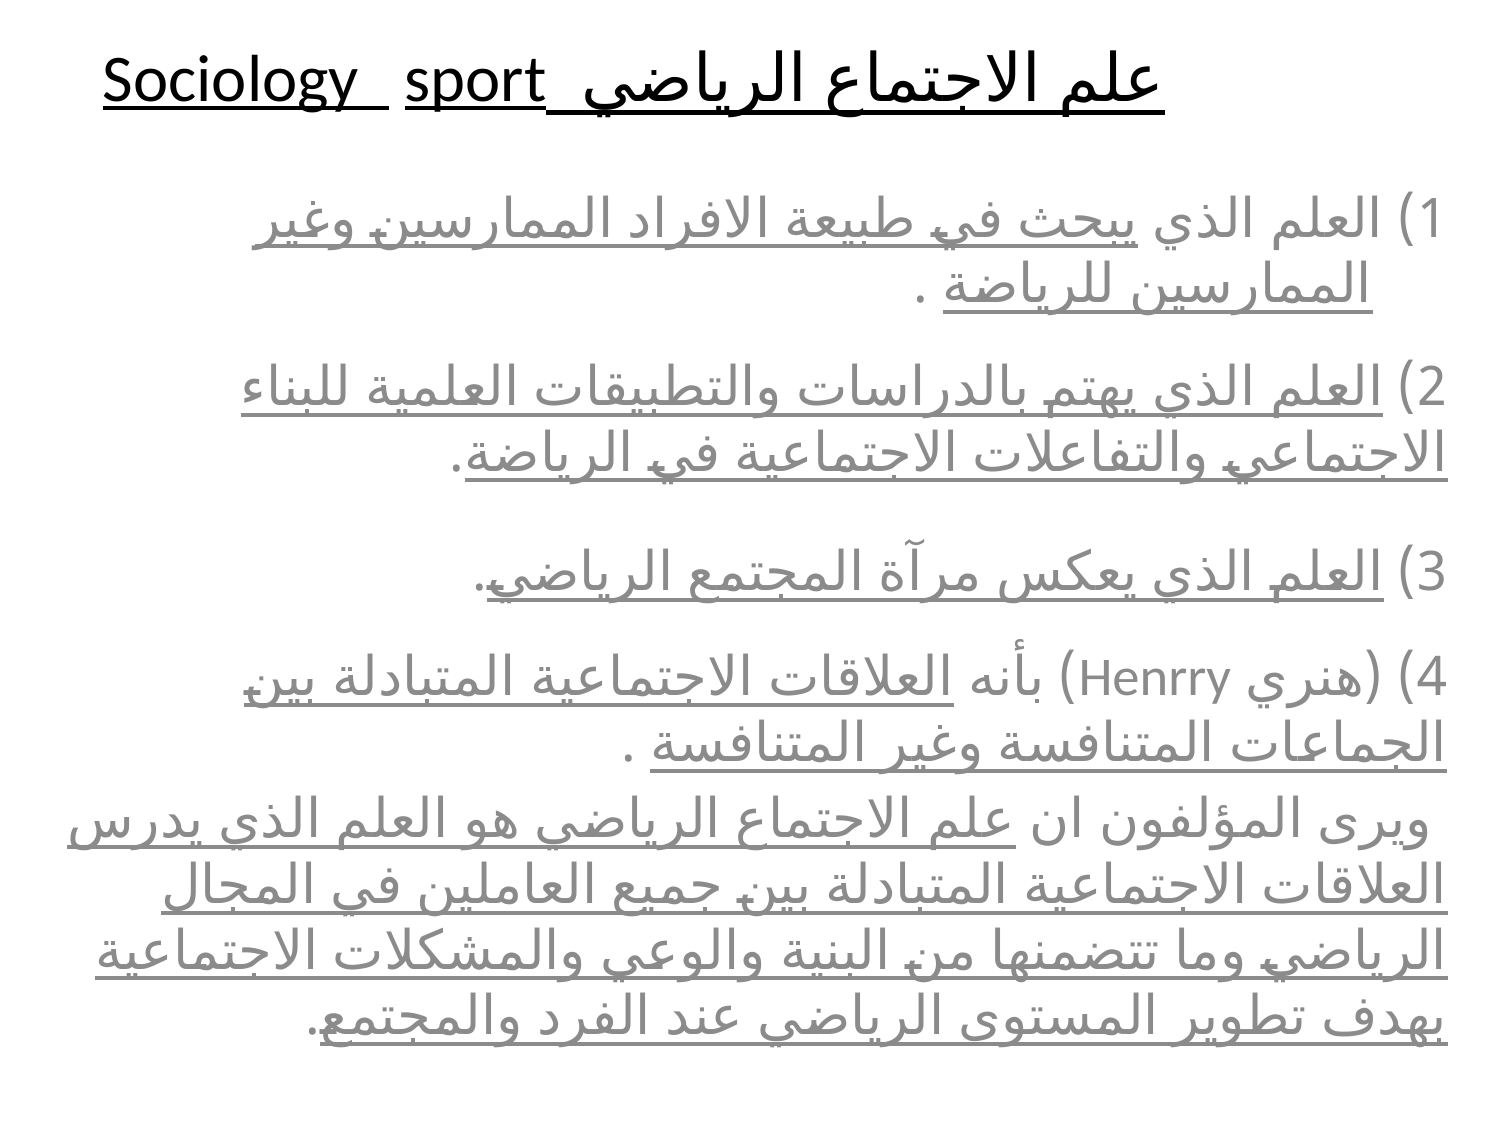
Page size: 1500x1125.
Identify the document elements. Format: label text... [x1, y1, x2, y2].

title علم الاجتماع الرياضي Sociology sport [87, 24, 1450, 125]
subtitle 1) العلم الذي يبحث في طبيعة الافراد الممارسين وغير الممارسين للرياضة . 2) العلم الذي يهتم بالدراسات والتطبيقات العلمية للبناء الاجتماعي والتفاعلات الاجتماعية في الرياضة. 3) العلم الذي يعكس مرآة المجتمع الرياضي. 4) (هنري Henrry) بأنه العلاقات الاجتماعية المتبادلة بين الجماعات المتنافسة وغير المتنافسة . ويرى المؤلفون ان علم الاجتماع الرياضي هو العلم الذي يدرس العلاقات الاجتماعية المتبادلة بين جميع العاملين في المجال الرياضي وما تتضمنها من البنية والوعي والمشكلات الاجتماعية بهدف تطوير المستوى الرياضي عند الفرد والمجتمع. [24, 174, 1463, 1100]
